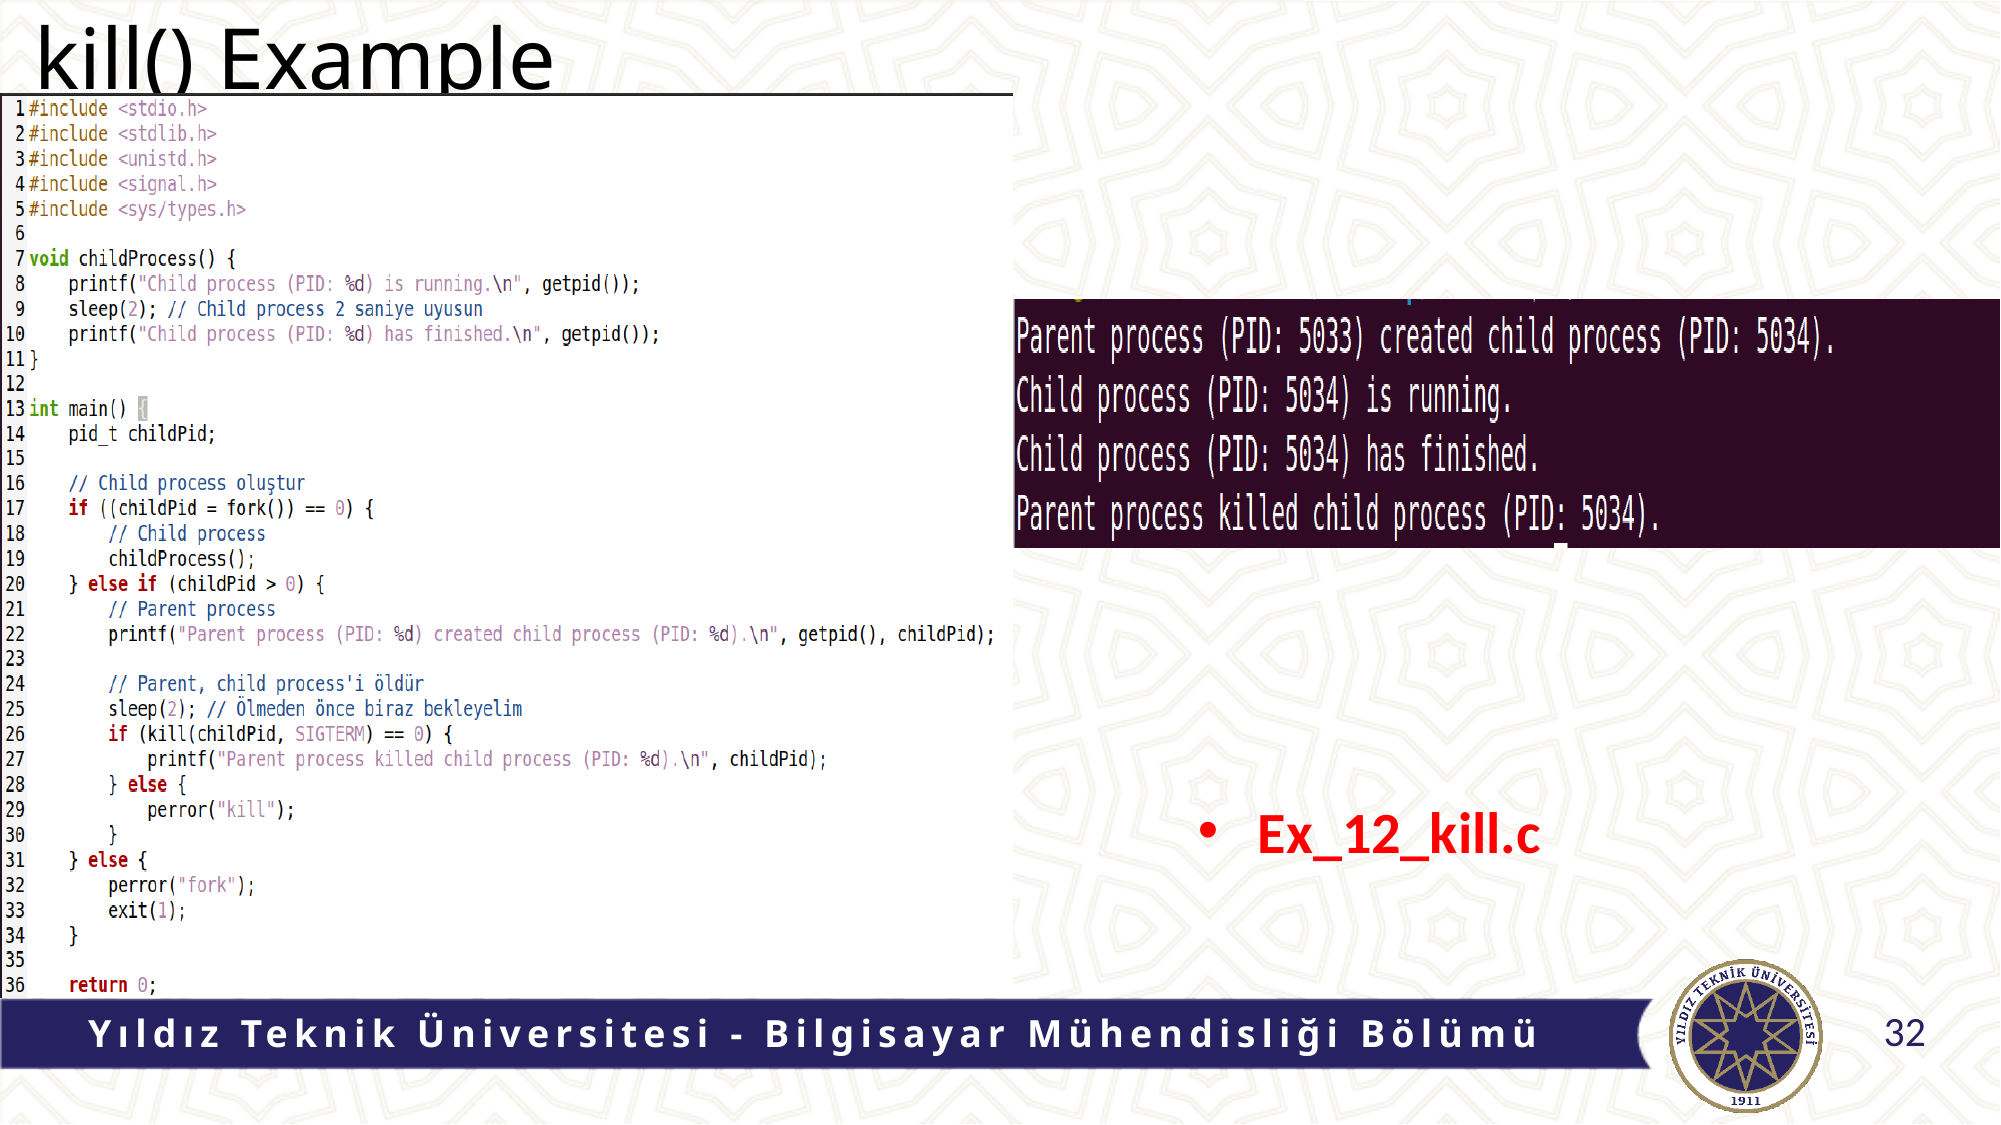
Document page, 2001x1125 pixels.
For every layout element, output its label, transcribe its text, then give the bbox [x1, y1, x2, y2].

text_box Yıldız Teknik Üniversitesi - Bilgisayar Mühendisliği Bölümü [0, 997, 1627, 1069]
picture [0, 0, 2000, 1125]
text_box [137, 1007, 988, 1014]
text_box kill() Example [19, 8, 1745, 116]
text_box 32 [1827, 1000, 1983, 1060]
text_box Ex_12_kill.c [1182, 787, 1621, 897]
